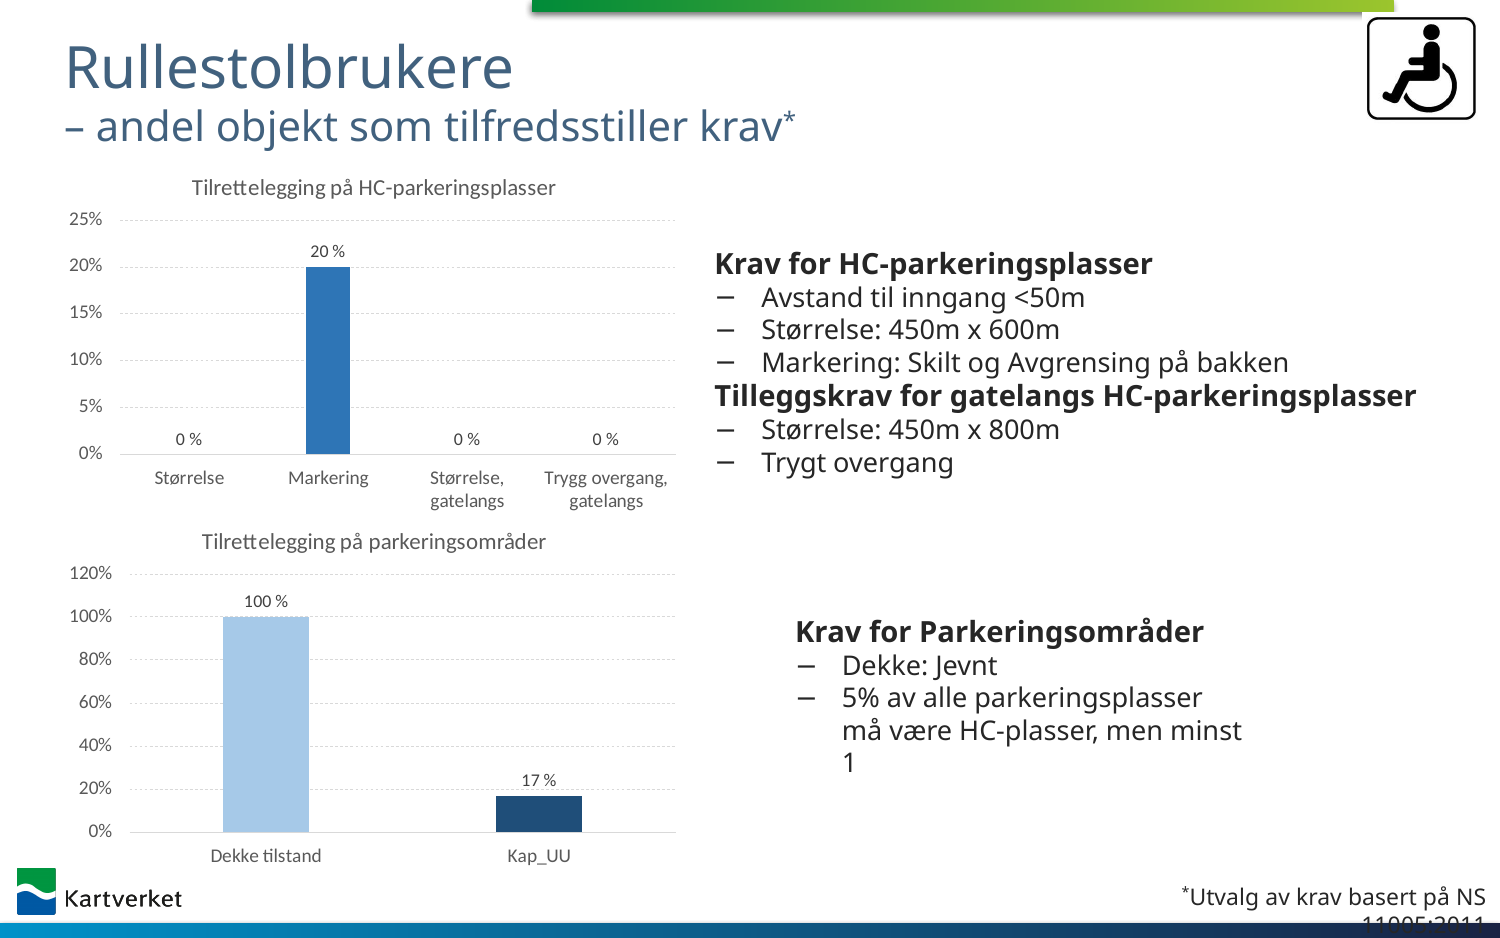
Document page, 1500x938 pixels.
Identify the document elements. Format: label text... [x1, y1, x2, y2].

text_box *Utvalg av krav basert på NS 11005:2011 [1068, 873, 1500, 938]
text_box Krav for HC-parkeringsplasser Avstand til inngang <50m Størrelse: 450m x 600m Markering: Skilt og Avgrensing på bakken Tilleggskrav for gatelangs HC-parkeringsplasser Størrelse: 450m x 800m Trygt overgang [699, 237, 1433, 485]
picture [1362, 12, 1481, 126]
text_box Rullestolbrukere – andel objekt som tilfredsstiller krav* [49, 25, 1431, 158]
text_box Krav for Parkeringsområder Dekke: Jevnt 5% av alle parkeringsplasser må være HC-plasser, men minst 1 [780, 605, 1261, 786]
picture [62, 166, 687, 519]
picture [62, 520, 687, 874]
